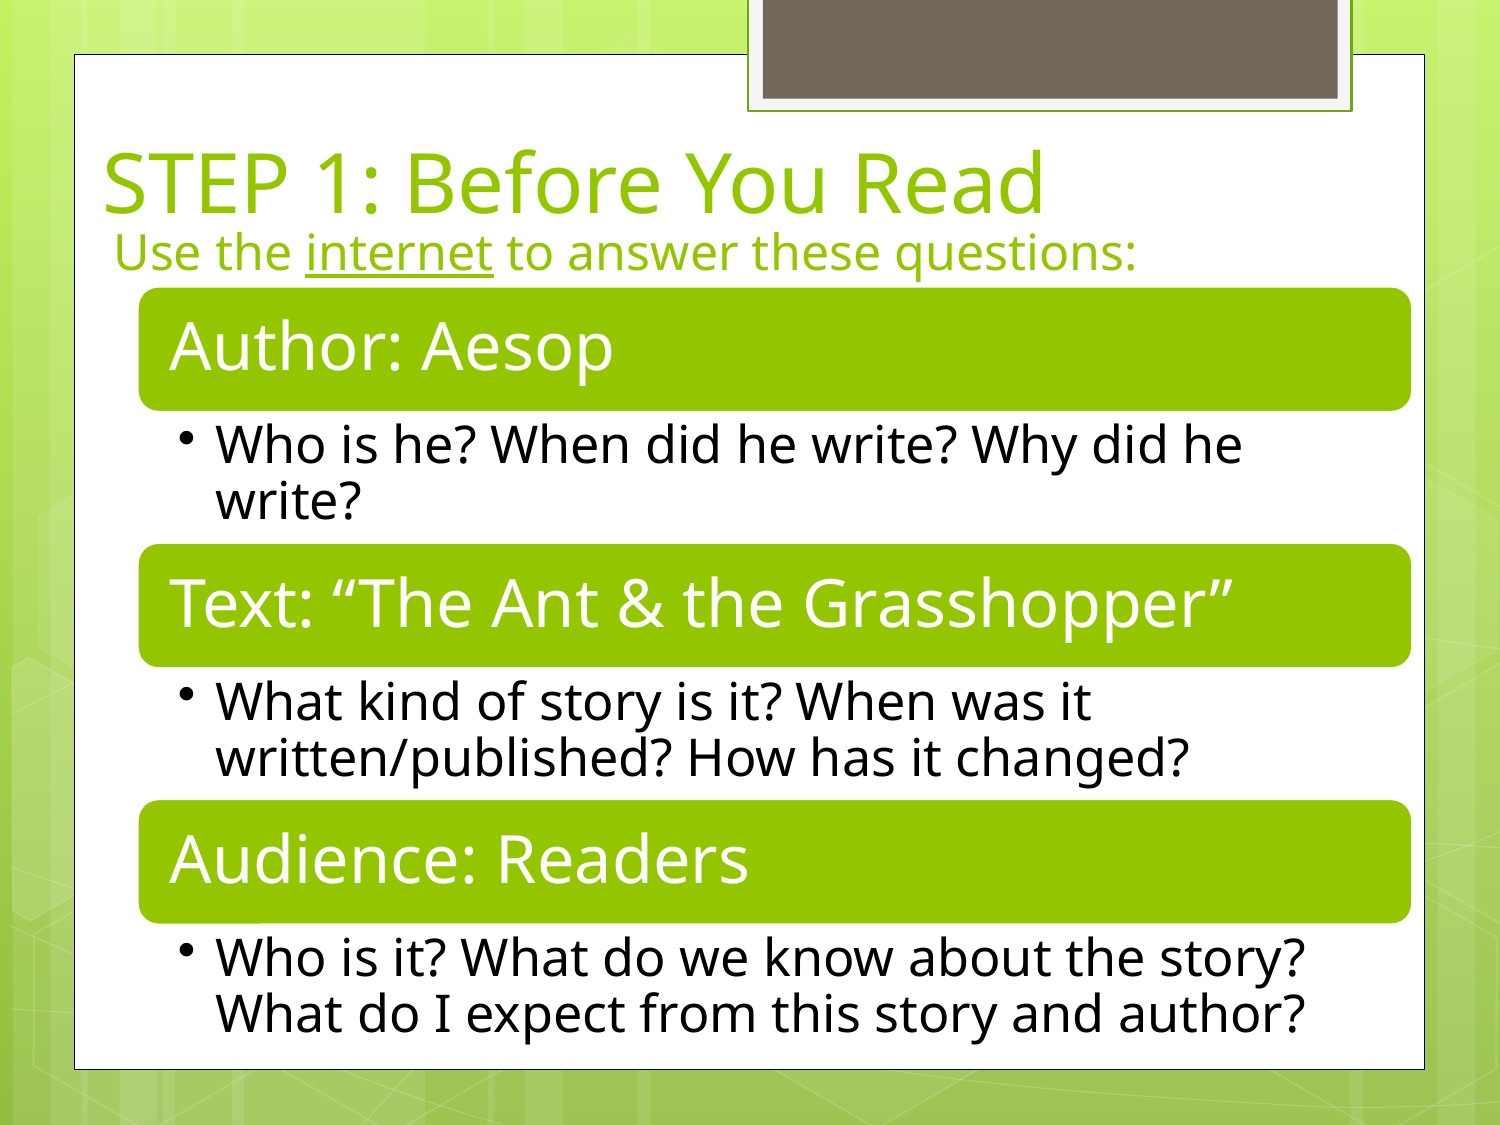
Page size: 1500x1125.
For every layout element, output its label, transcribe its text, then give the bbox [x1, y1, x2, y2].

title STEP 1: Before You Read [87, 49, 1241, 238]
text_box Use the internet to answer these questions: [98, 64, 1188, 288]
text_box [137, 266, 1413, 1076]
